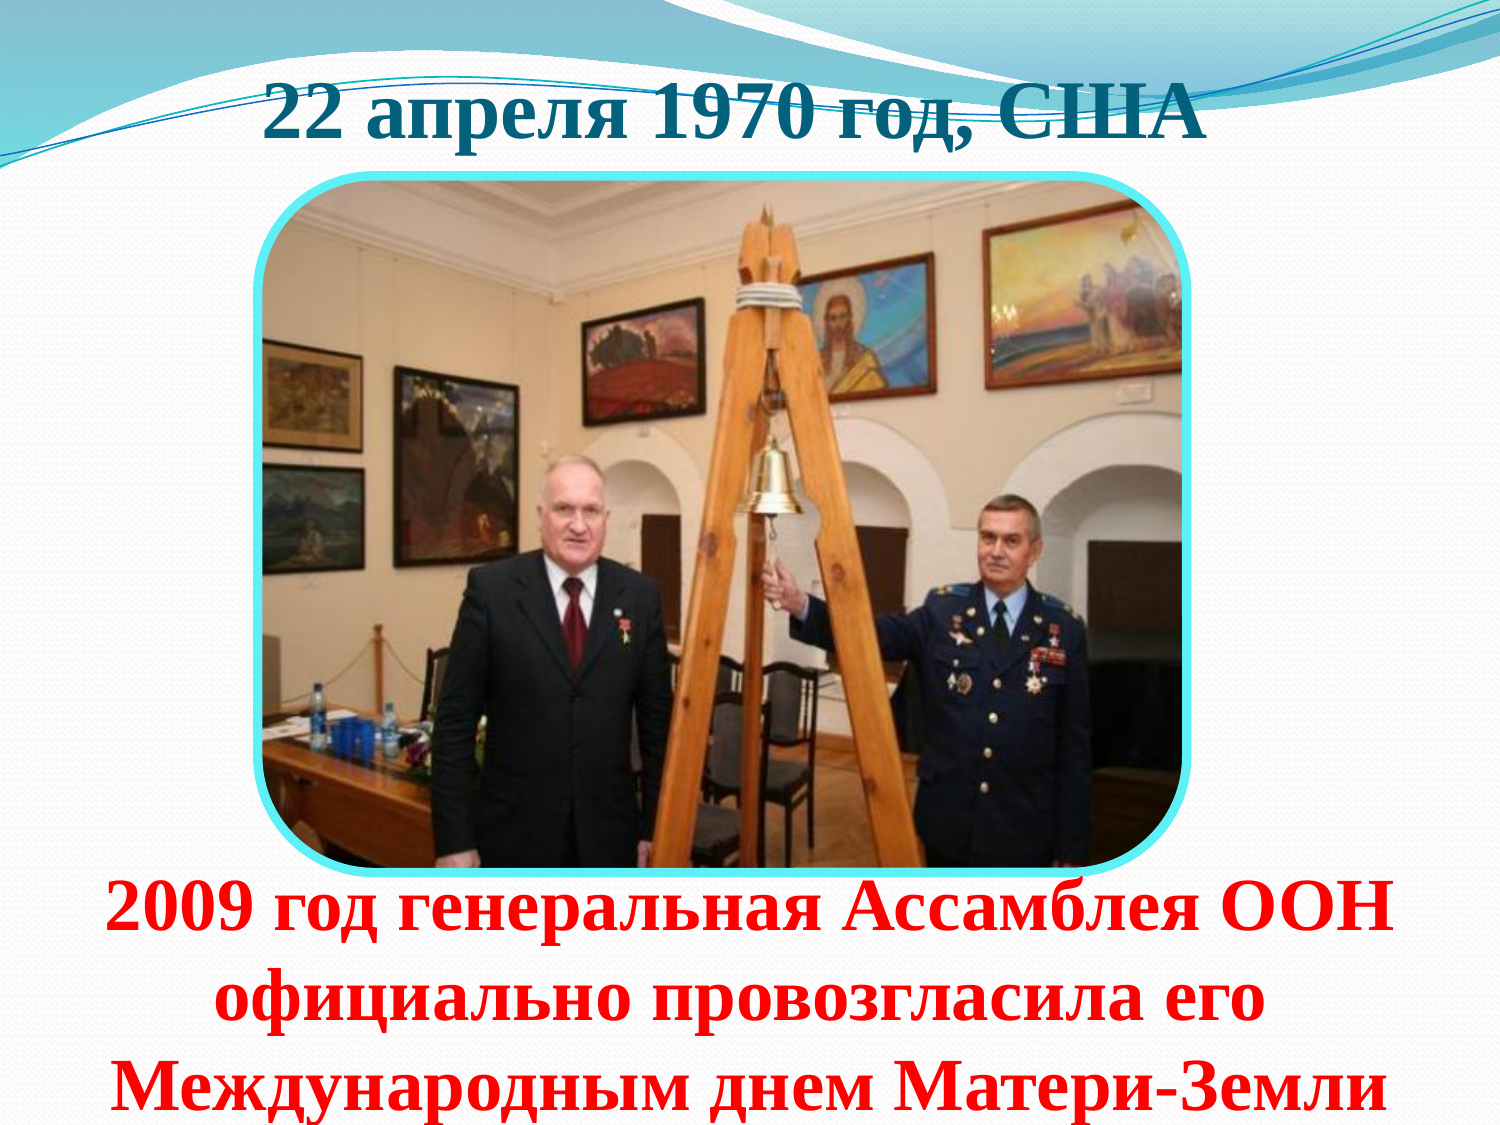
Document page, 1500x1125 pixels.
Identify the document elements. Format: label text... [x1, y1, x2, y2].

text_box 2009 год генеральная Ассамблея ООН официально провозгласила его Международным днем Матери-Земли [58, 832, 1442, 1125]
title 22 апреля 1970 год, США [105, 0, 1364, 156]
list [257, 175, 1187, 873]
